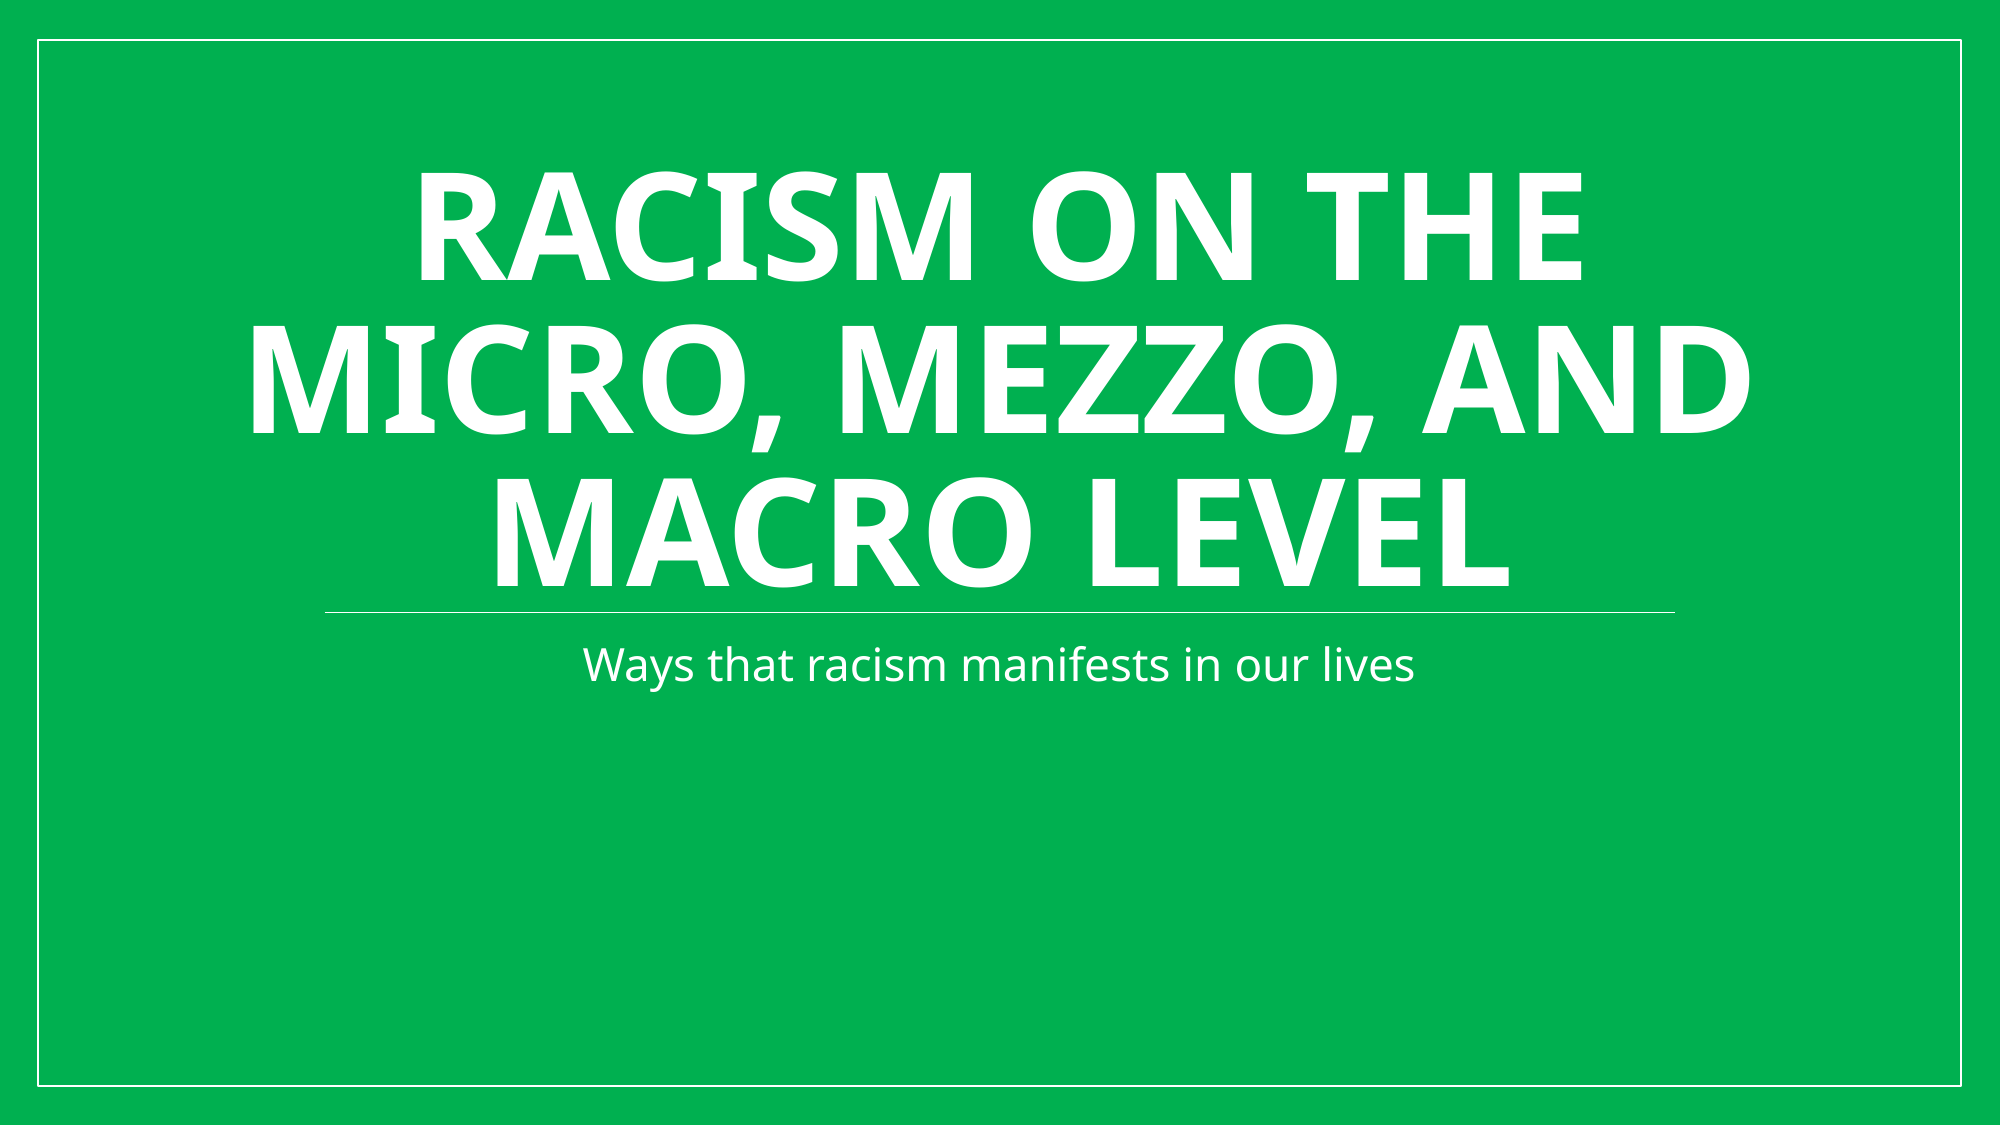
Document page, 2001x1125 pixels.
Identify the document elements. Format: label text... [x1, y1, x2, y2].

title Racism on the micro, mezzo, and macro level [182, 144, 1818, 625]
subtitle Ways that racism manifests in our lives [280, 634, 1719, 863]
